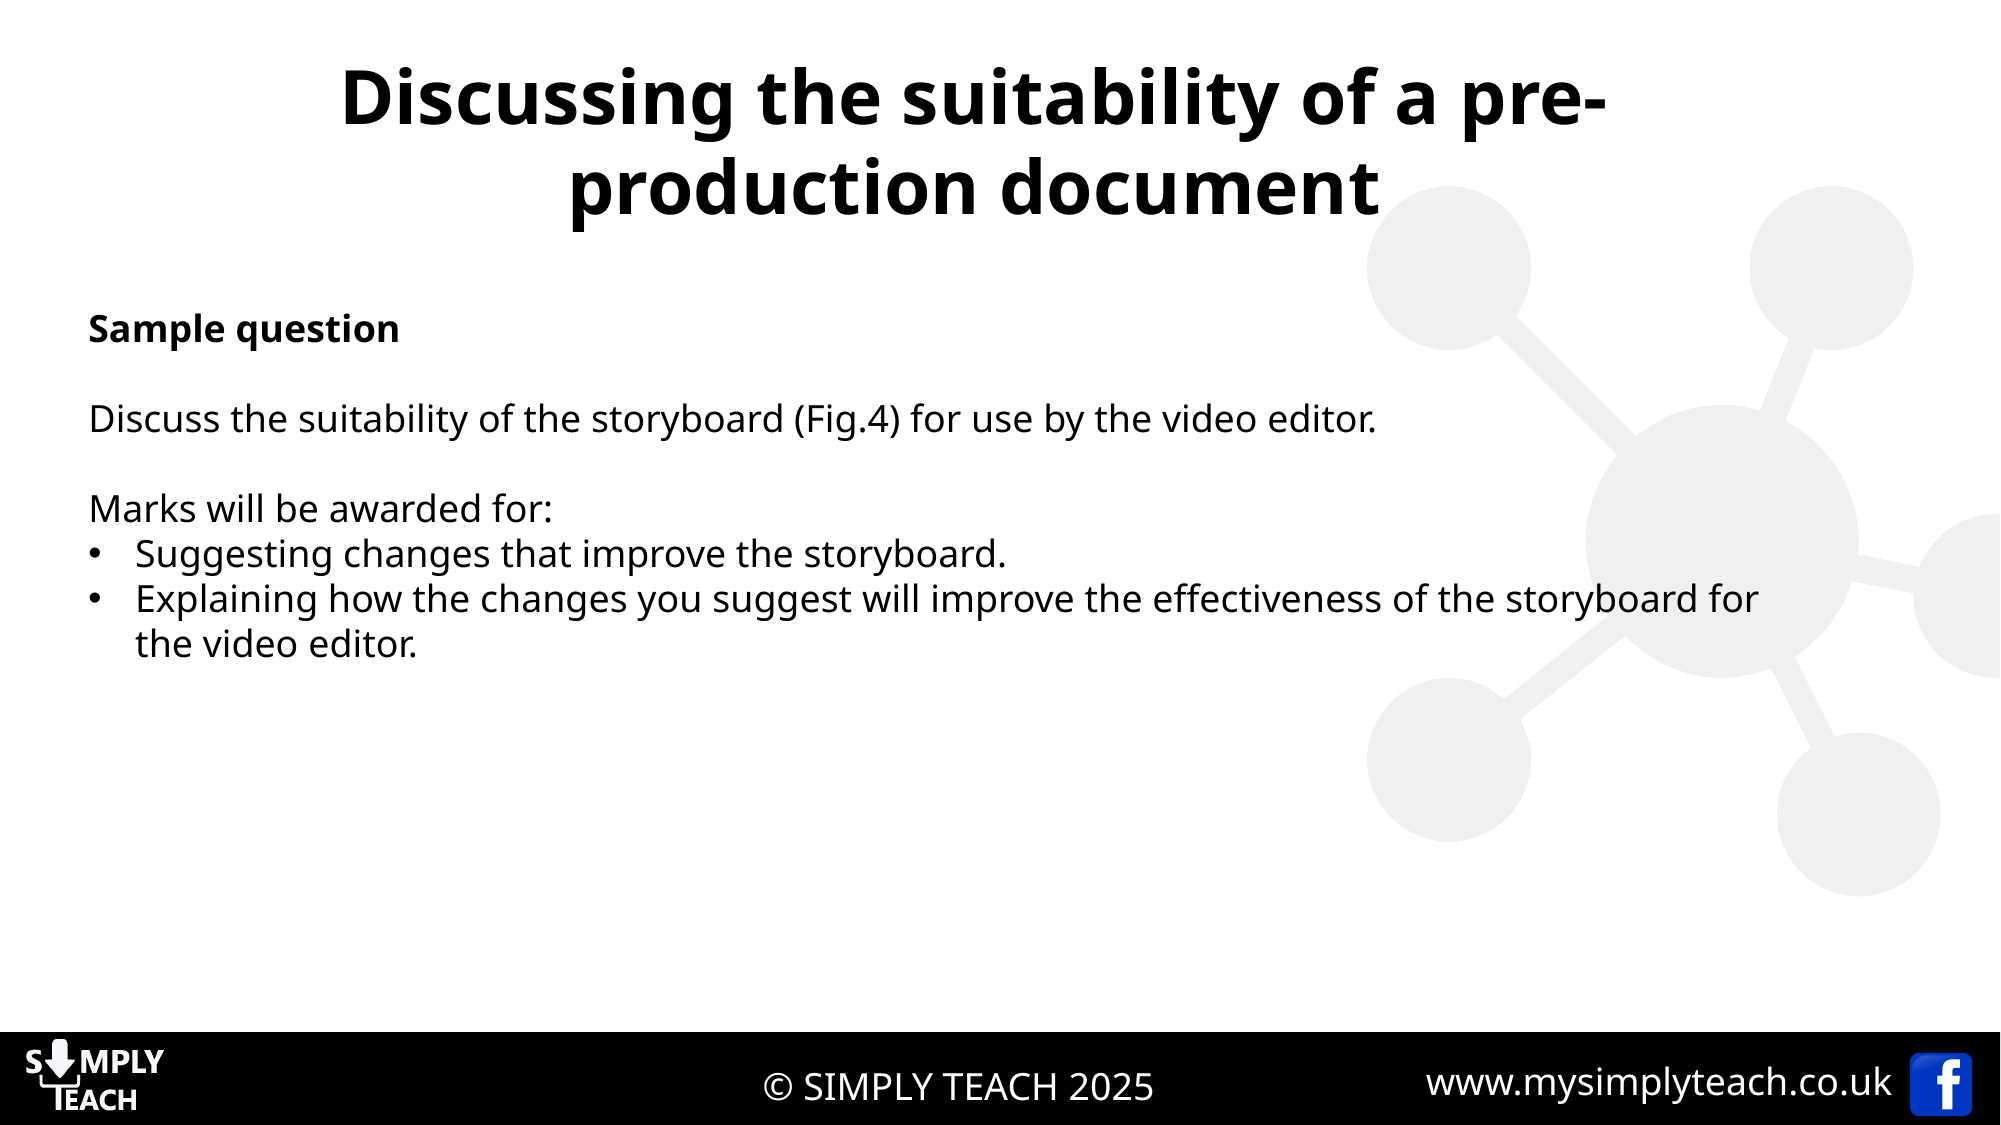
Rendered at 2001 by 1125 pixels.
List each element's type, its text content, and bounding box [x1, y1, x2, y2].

picture [15, 1033, 182, 1122]
text_box Discussing the suitability of a pre-production document [184, 42, 1765, 237]
picture [1907, 1050, 1975, 1119]
text_box Sample question Discuss the suitability of the storyboard (Fig.4) for use by the video editor. Marks will be awarded for: Suggesting changes that improve the storyboard. Explaining how the changes you suggest will improve the effectiveness of the storyboard for the video editor. [73, 297, 1825, 673]
